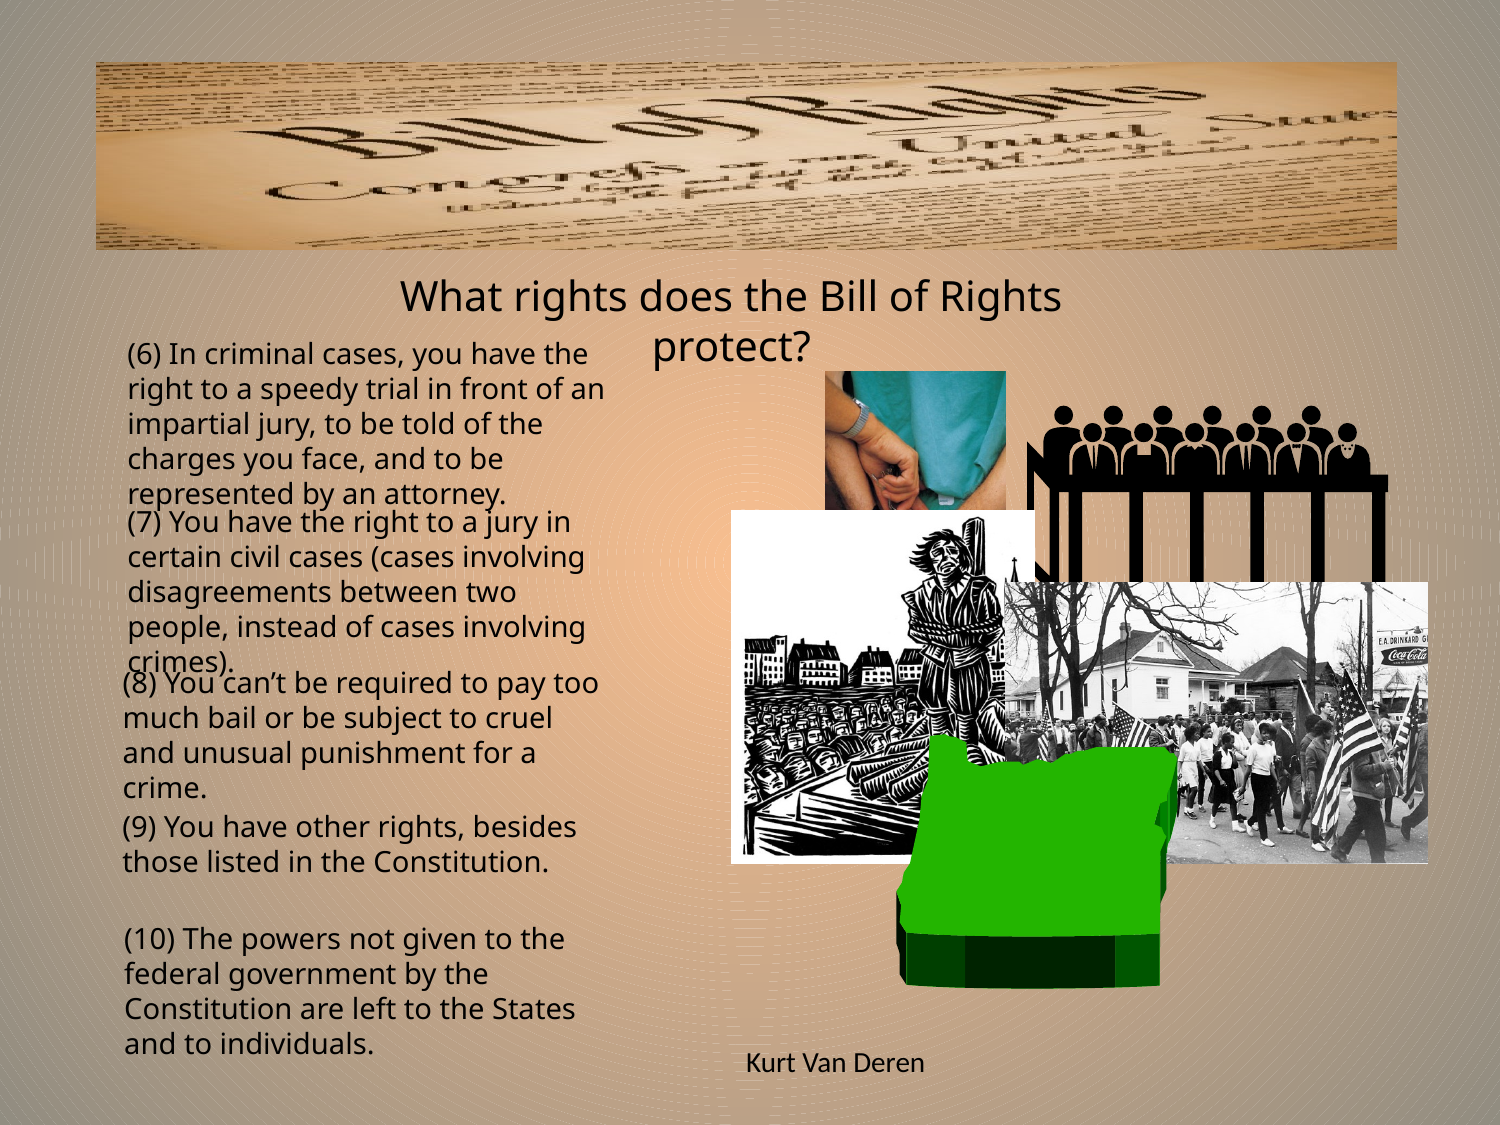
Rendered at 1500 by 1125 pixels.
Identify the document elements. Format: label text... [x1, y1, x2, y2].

text_box (8) You can’t be required to pay too much bail or be subject to cruel and unusual punishment for a crime. [107, 657, 621, 812]
text_box (10) The powers not given to the federal government by the Constitution are left to the States and to individuals. [109, 912, 622, 1068]
picture [731, 370, 1428, 989]
picture [96, 62, 1397, 251]
text_box (9) You have other rights, besides those listed in the Constitution. [107, 801, 620, 886]
text_box What rights does the Bill of Rights protect? [337, 262, 1125, 378]
text_box Kurt Van Deren [731, 1036, 968, 1086]
text_box (7) You have the right to a jury in certain civil cases (cases involving disagreements between two people, instead of cases involving crimes). [112, 495, 625, 686]
text_box (6) In criminal cases, you have the right to a speedy trial in front of an impartial jury, to be told of the charges you face, and to be represented by an attorney. [112, 328, 650, 518]
